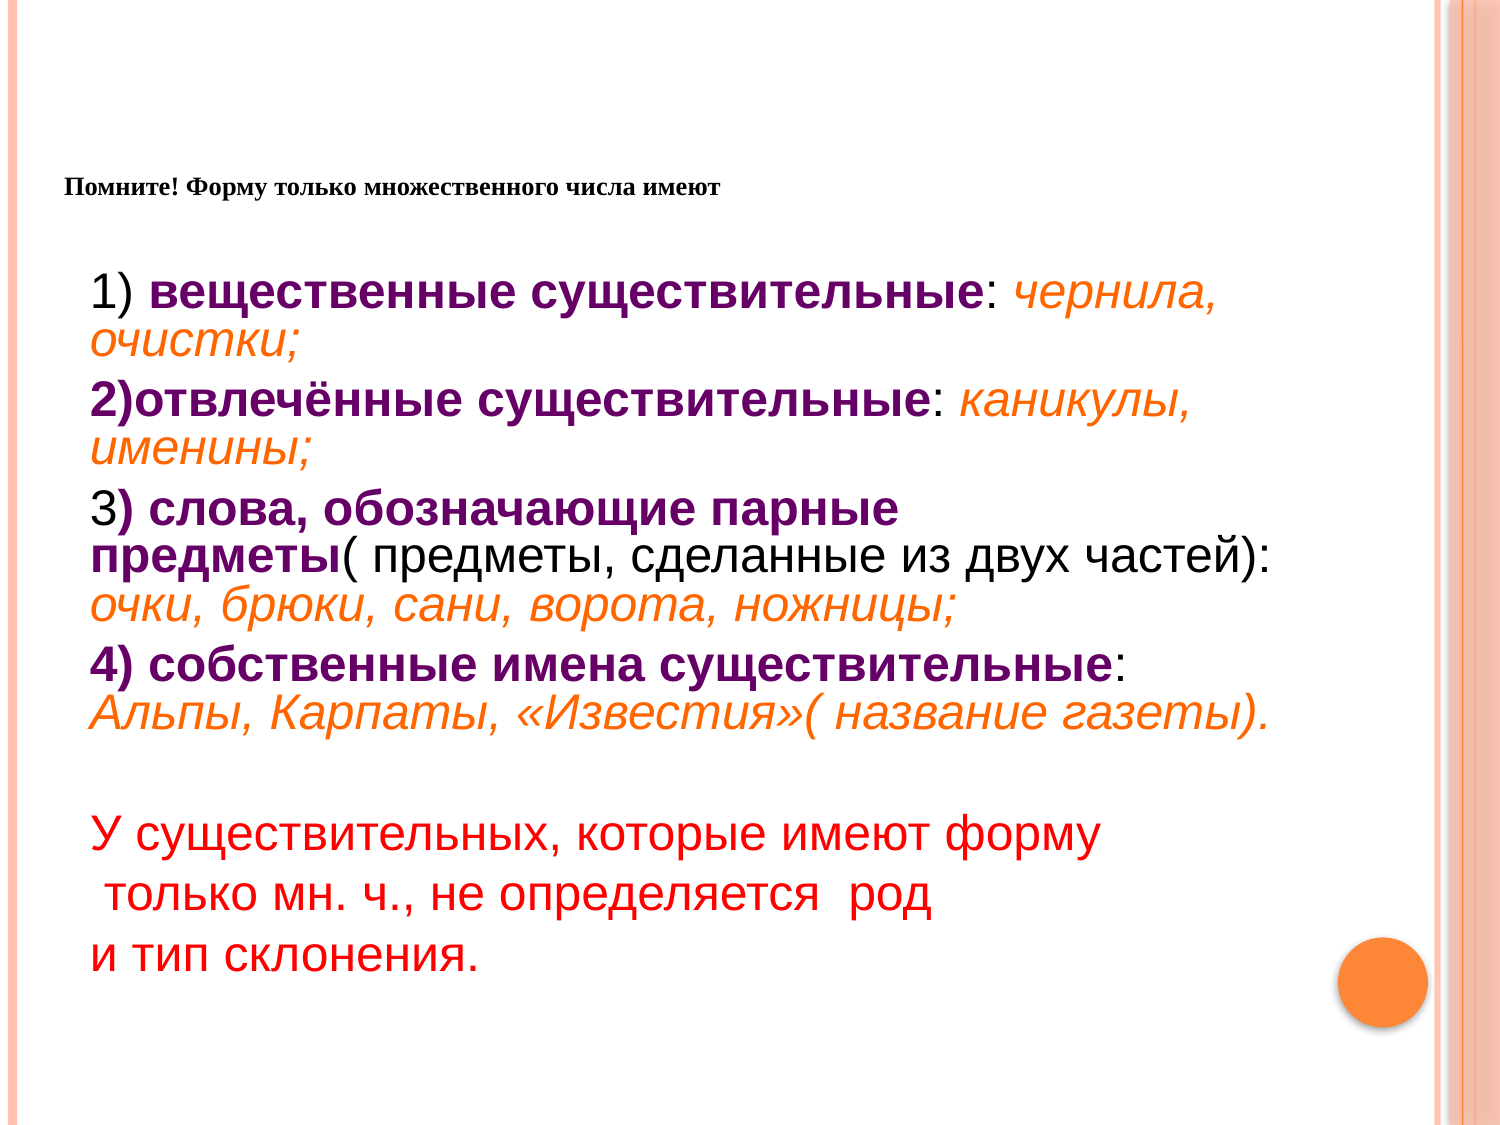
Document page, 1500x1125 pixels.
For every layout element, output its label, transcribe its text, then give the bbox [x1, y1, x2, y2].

list 1) вещественные существительные: чернила, очистки; 2)отвлечённые существительные: каникулы, именины; 3) слова, обозначающие парные предметы( предметы, сделанные из двух частей): очки, брюки, сани, ворота, ножницы; 4) собственные имена существительные: Альпы, Карпаты, «Известия»( название газеты). У существительных, которые имеют форму только мн. ч., не определяется род и тип склонения. [75, 262, 1300, 1062]
title Помните! Форму только множественного числа имеют [49, 37, 1450, 209]
